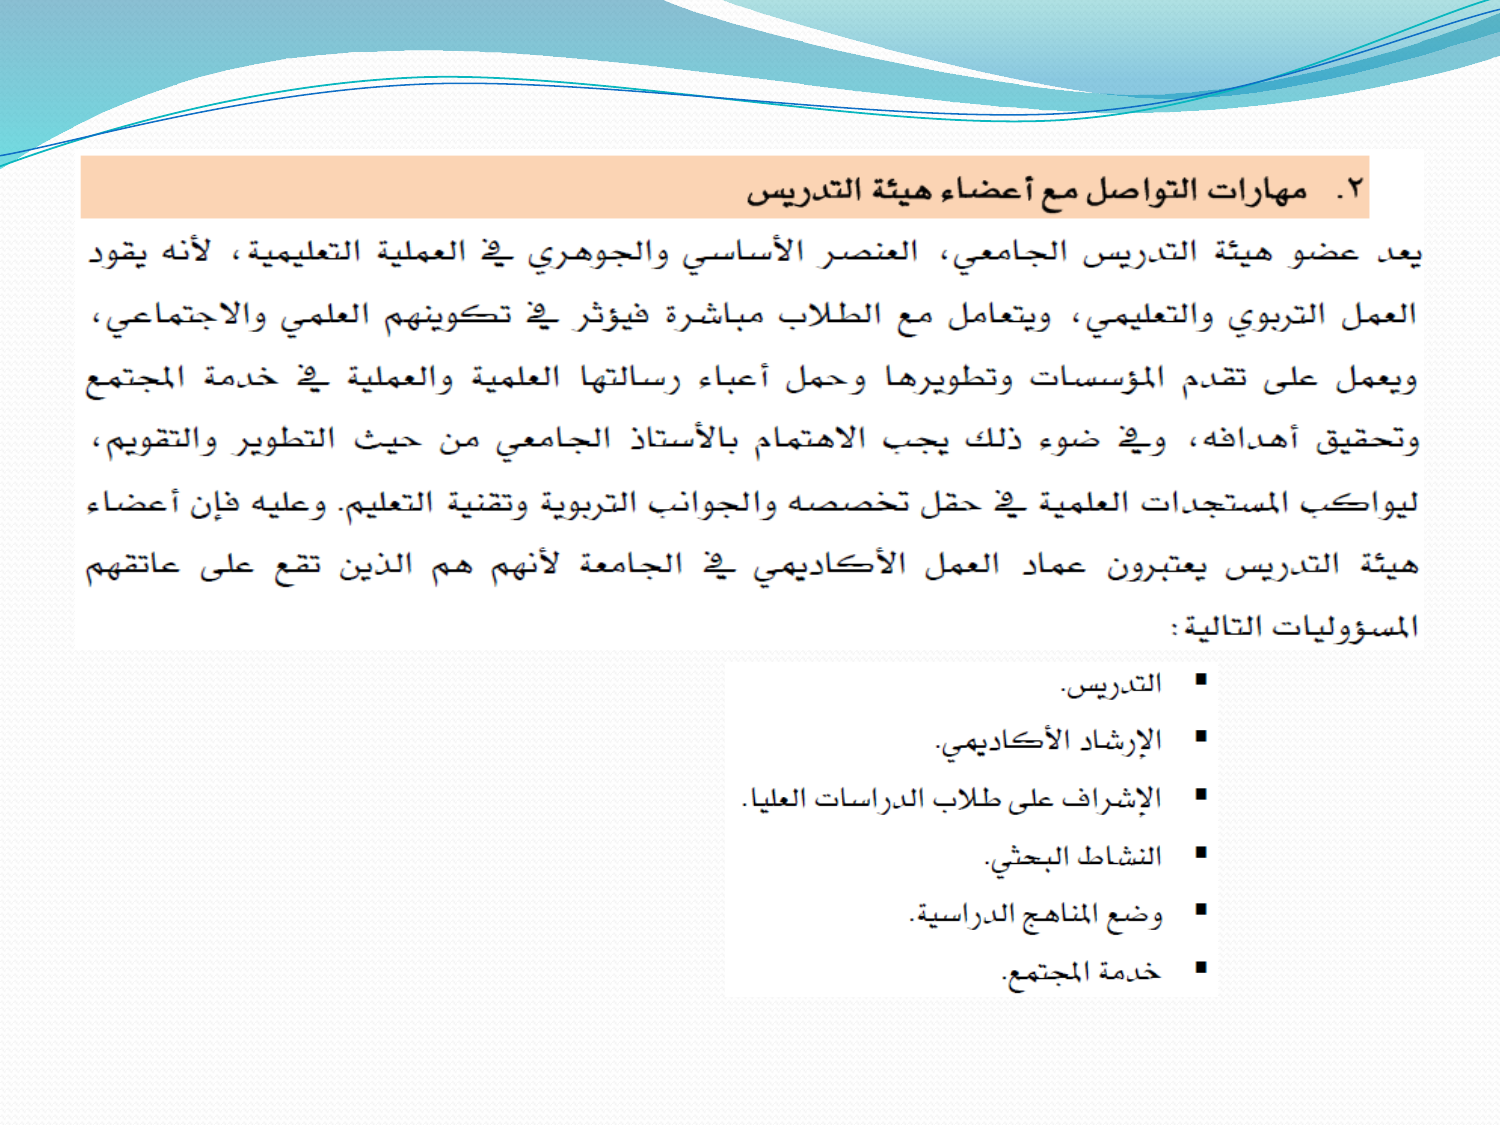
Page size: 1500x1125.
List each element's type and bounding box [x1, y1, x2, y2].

text_box [74, 149, 1424, 997]
